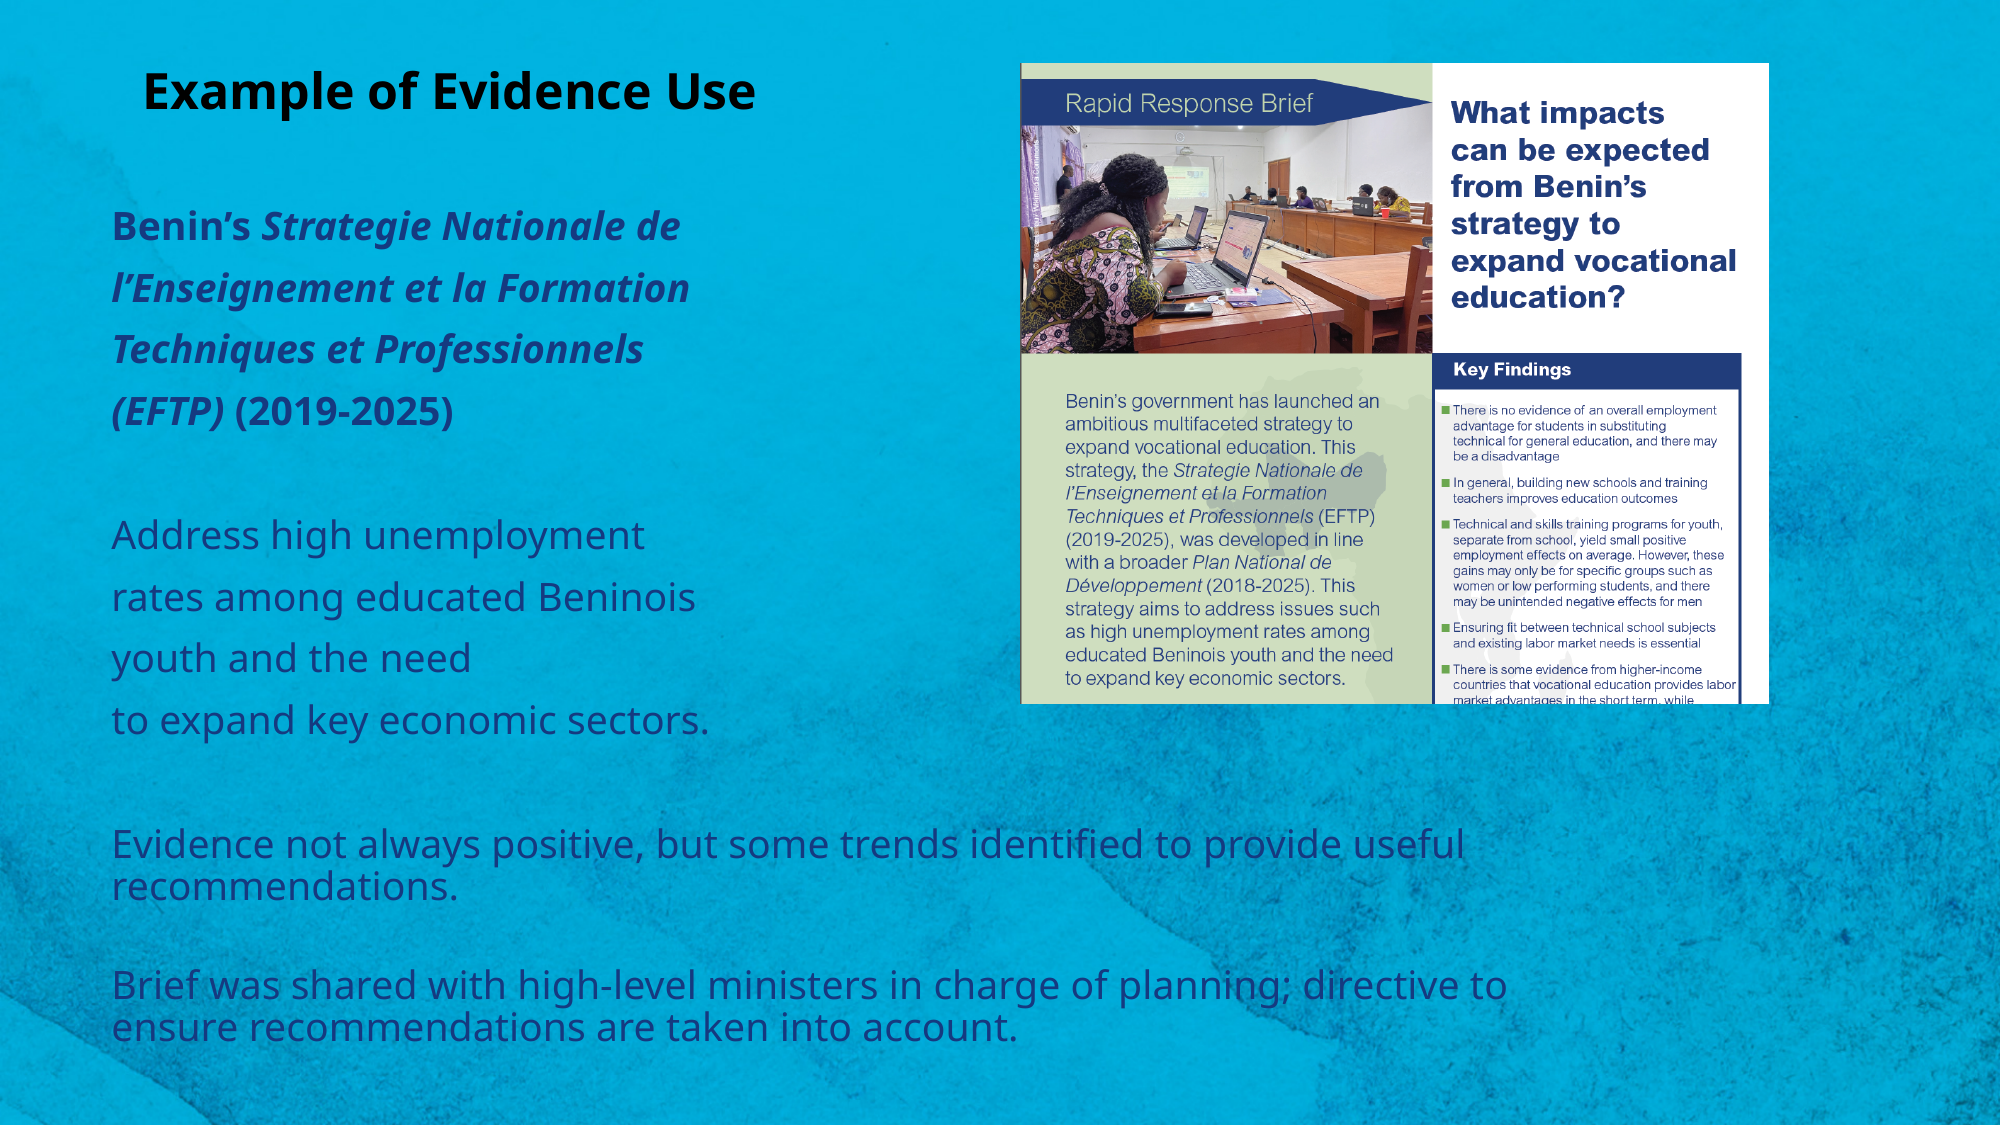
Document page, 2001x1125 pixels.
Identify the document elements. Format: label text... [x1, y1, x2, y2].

list Benin’s Strategie Nationale de l’Enseignement et la Formation Techniques et Professionnels (EFTP) (2019-2025) Address high unemployment rates among educated Beninois youth and the need to expand key economic sectors. Evidence not always positive, but some trends identified to provide useful recommendations. Brief was shared with high-level ministers in charge of planning; directive to ensure recommendations are taken into account. [96, 198, 1548, 1062]
title Example of Evidence Use [127, 25, 1427, 161]
picture [1021, 64, 1768, 703]
